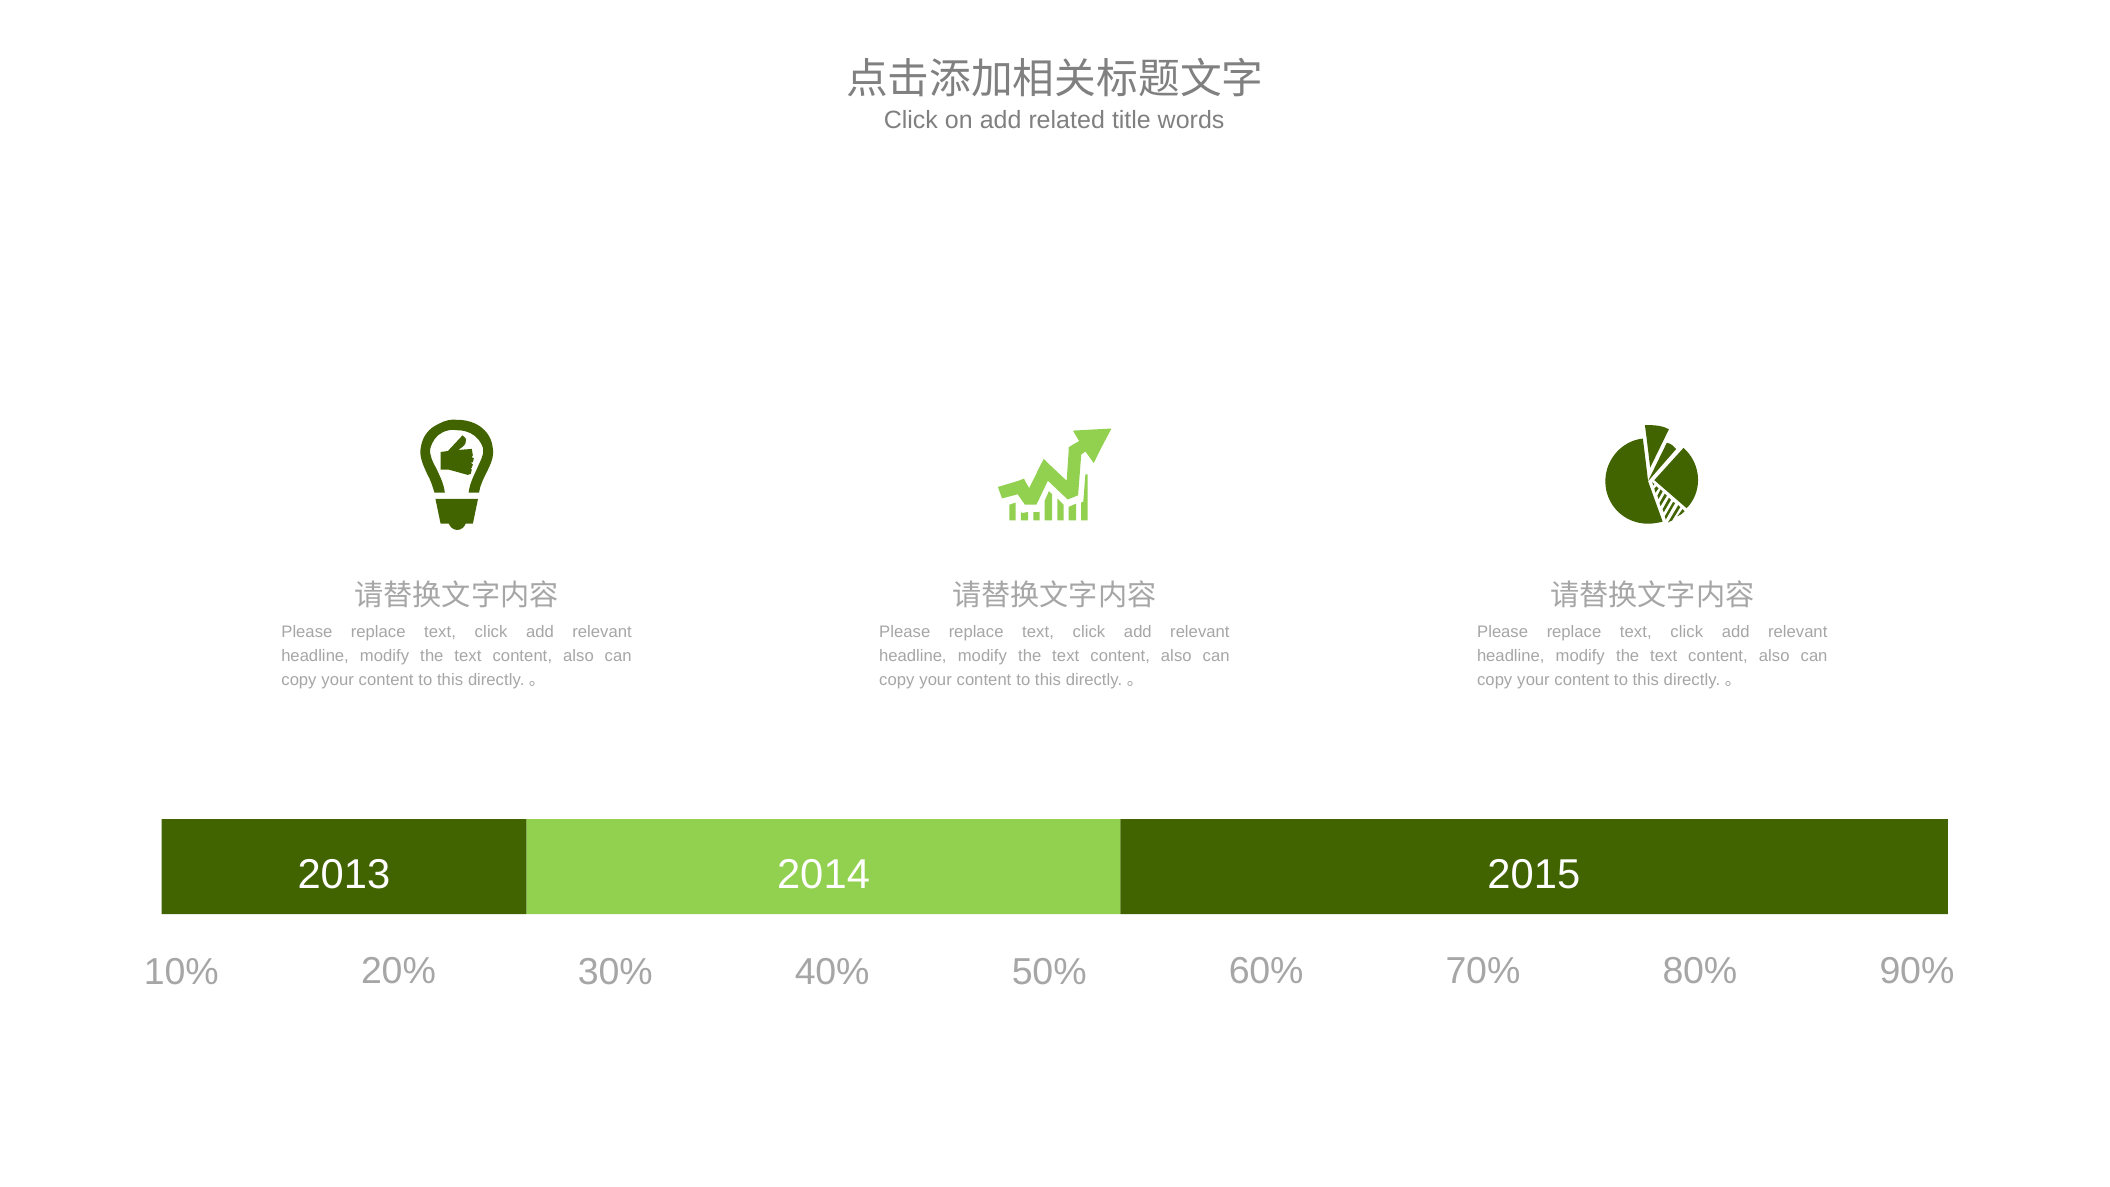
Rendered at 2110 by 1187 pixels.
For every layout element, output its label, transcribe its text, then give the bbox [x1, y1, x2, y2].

text_box 2013 [161, 818, 526, 915]
text_box [1644, 425, 1669, 468]
text_box [1057, 498, 1064, 521]
text_box 10% [129, 930, 234, 1000]
text_box [1009, 502, 1016, 521]
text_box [1462, 561, 1843, 698]
text_box Click on add related title words [864, 95, 1246, 158]
text_box 90% [1864, 929, 1970, 999]
text_box [1020, 510, 1029, 521]
text_box 20% [346, 929, 451, 999]
text_box [1044, 491, 1053, 521]
text_box [1605, 438, 1677, 524]
text_box [435, 498, 479, 530]
text_box 40% [780, 930, 885, 999]
text_box [420, 419, 494, 493]
text_box 点击添加相关标题文字 [803, 44, 1307, 107]
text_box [266, 561, 647, 698]
text_box [1654, 447, 1699, 509]
text_box [1033, 510, 1040, 521]
text_box [1068, 503, 1077, 521]
text_box [1667, 505, 1685, 523]
text_box [1081, 474, 1088, 521]
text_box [864, 561, 1245, 698]
text_box 50% [997, 930, 1102, 1000]
text_box [997, 428, 1112, 505]
text_box 60% [1213, 929, 1319, 999]
text_box 70% [1430, 929, 1536, 999]
text_box 80% [1647, 929, 1753, 999]
text_box 2014 [526, 818, 1119, 915]
text_box 2015 [1119, 818, 1949, 915]
text_box 30% [563, 930, 668, 1000]
